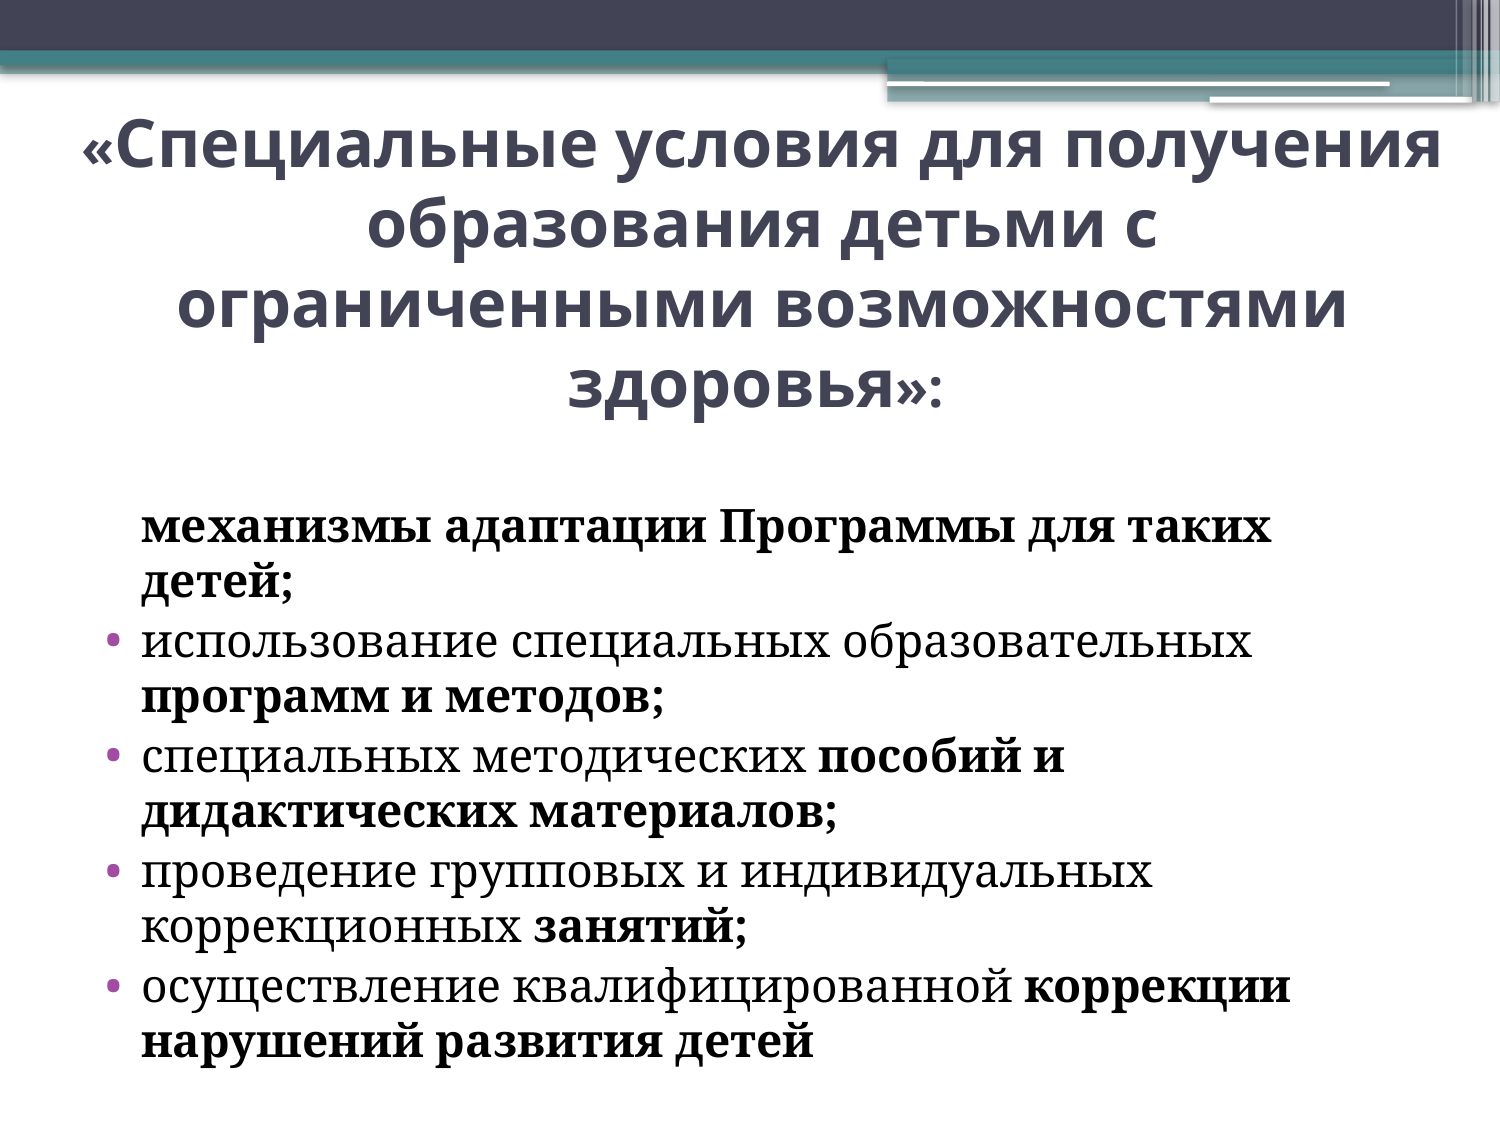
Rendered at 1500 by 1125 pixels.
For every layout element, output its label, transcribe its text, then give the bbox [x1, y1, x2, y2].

list механизмы адаптации Программы для таких детей; использование специальных образовательных программ и методов; специальных методических пособий и дидактических материалов; проведение групповых и индивидуальных коррекционных занятий; осуществление квалифицированной коррекции нарушений развития детей [75, 368, 1425, 1079]
title «Специальные условия для получения образования детьми с ограниченными возможностями здоровья»: [58, 140, 1468, 317]
